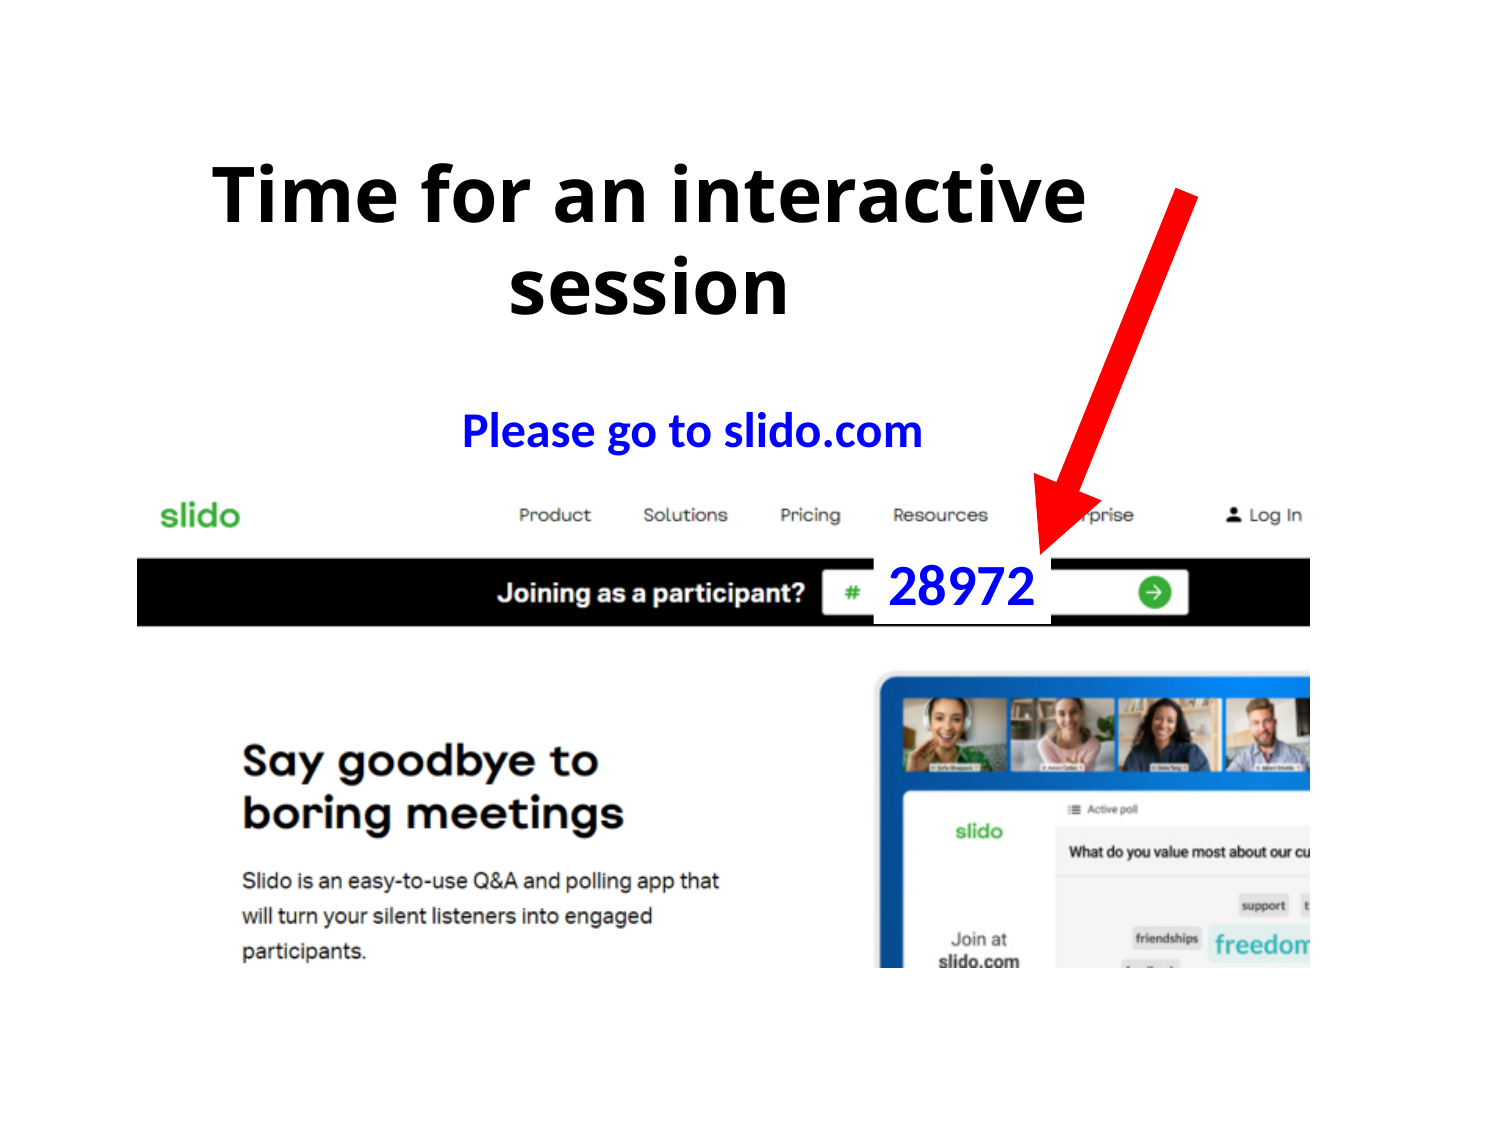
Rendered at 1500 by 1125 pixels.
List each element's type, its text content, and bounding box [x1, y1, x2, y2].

picture [137, 487, 1310, 968]
subtitle Time for an interactive session [87, 137, 1213, 338]
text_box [1039, 192, 1188, 556]
text_box Please go to slido.com [447, 389, 1034, 465]
